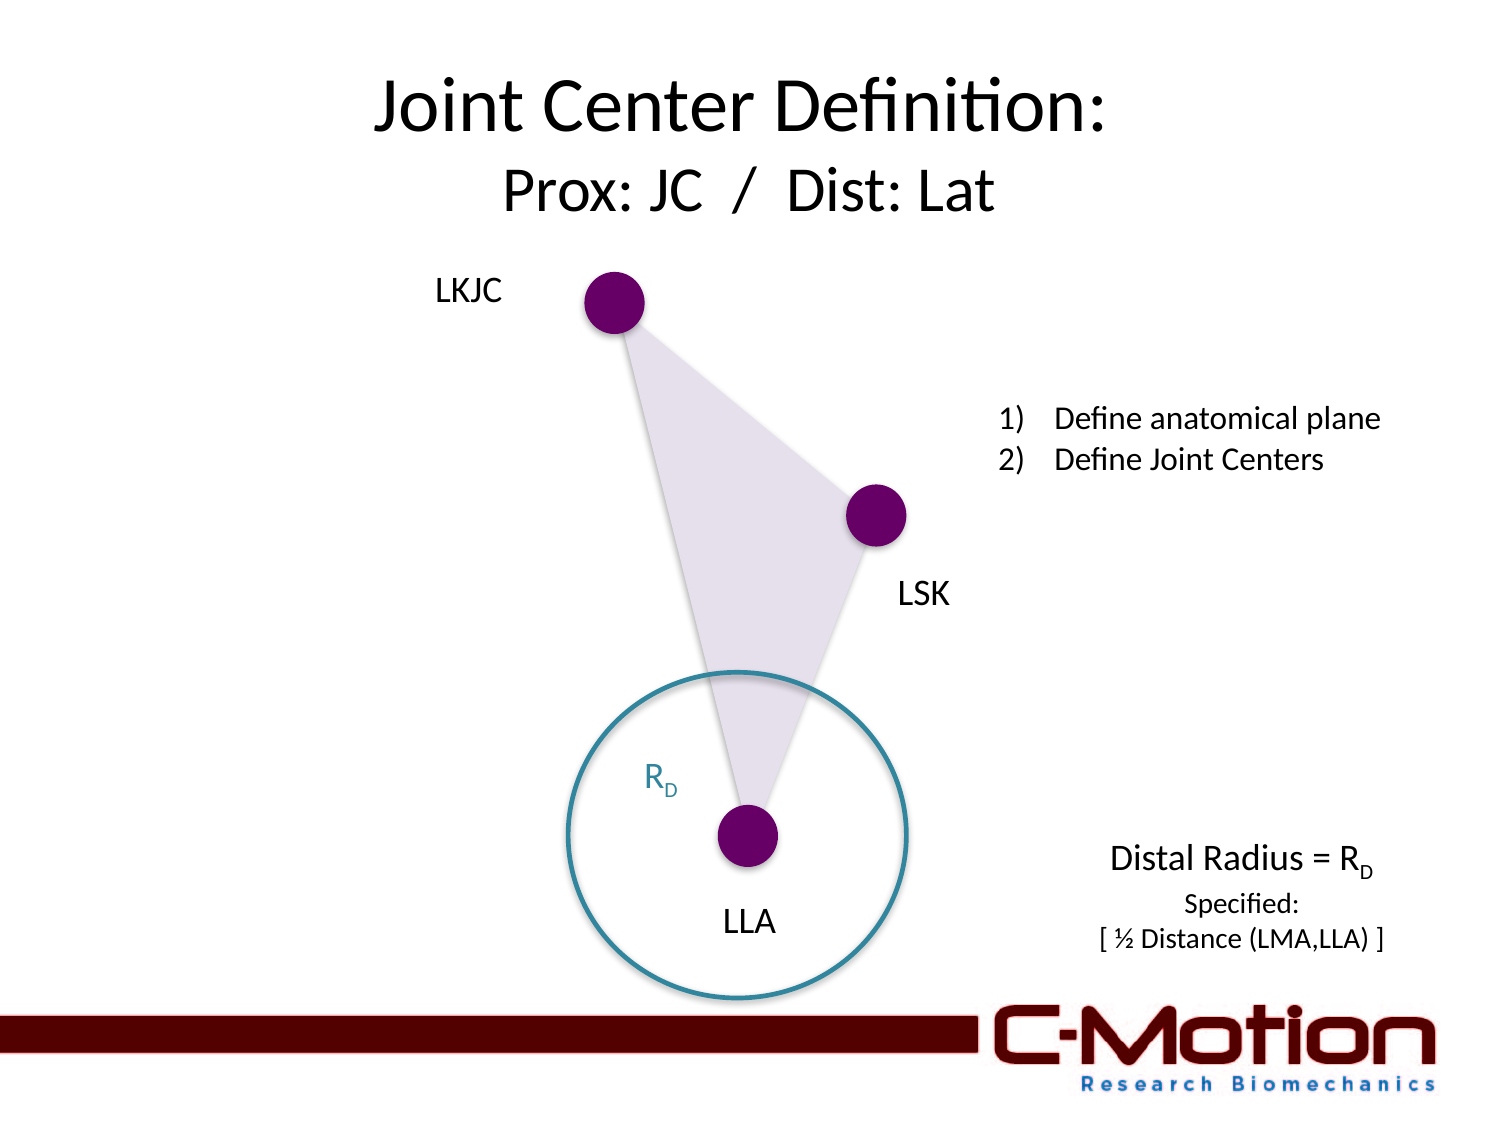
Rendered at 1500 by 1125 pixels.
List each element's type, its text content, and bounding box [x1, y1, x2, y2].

text_box [846, 484, 907, 547]
text_box Define anatomical plane Define Joint Centers [983, 389, 1425, 484]
text_box [584, 271, 645, 335]
text_box [567, 671, 908, 999]
text_box LSK [882, 560, 984, 621]
text_box [624, 326, 864, 687]
text_box LLA [708, 888, 802, 949]
text_box RD [615, 743, 707, 809]
title Joint Center Definition: Prox: JC / Dist: Lat [75, 45, 1425, 233]
picture [0, 987, 1500, 1096]
text_box Distal Radius = RD Specified: [ ½ Distance (LMA,LLA) ] [1058, 825, 1425, 962]
text_box LKJC [420, 257, 521, 318]
